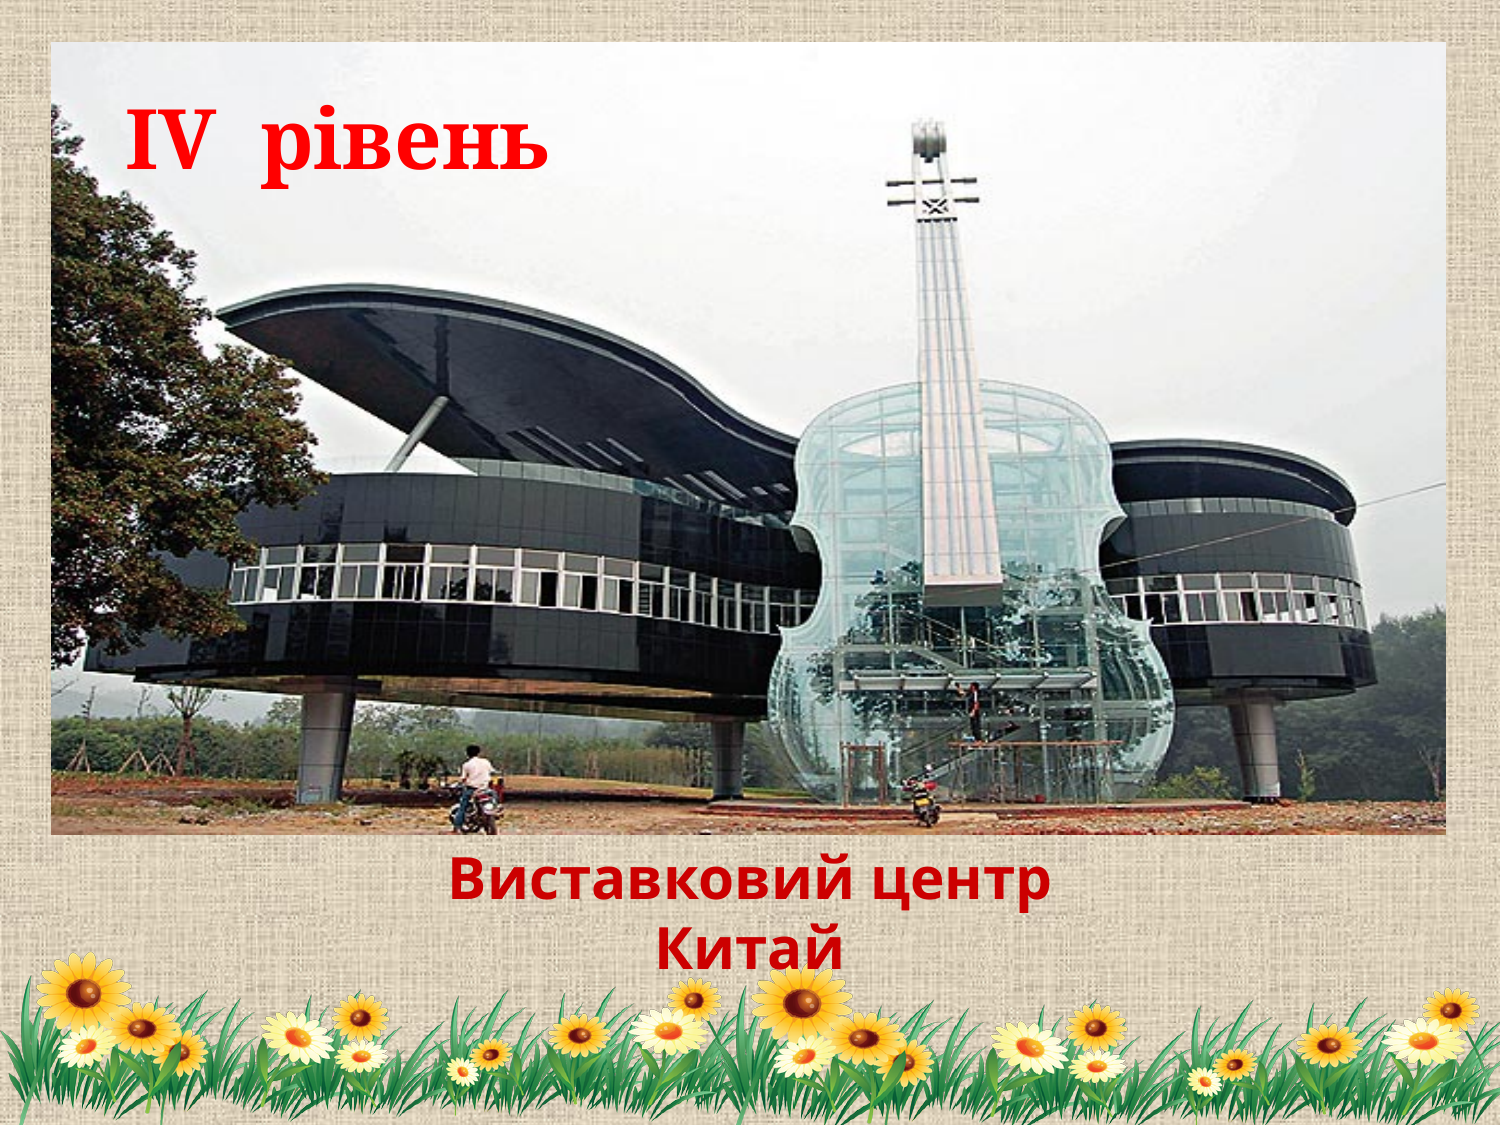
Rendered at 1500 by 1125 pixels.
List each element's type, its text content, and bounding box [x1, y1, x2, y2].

text_box Виставковий центр Китай [29, 834, 1471, 951]
picture [0, 0, 1500, 1125]
